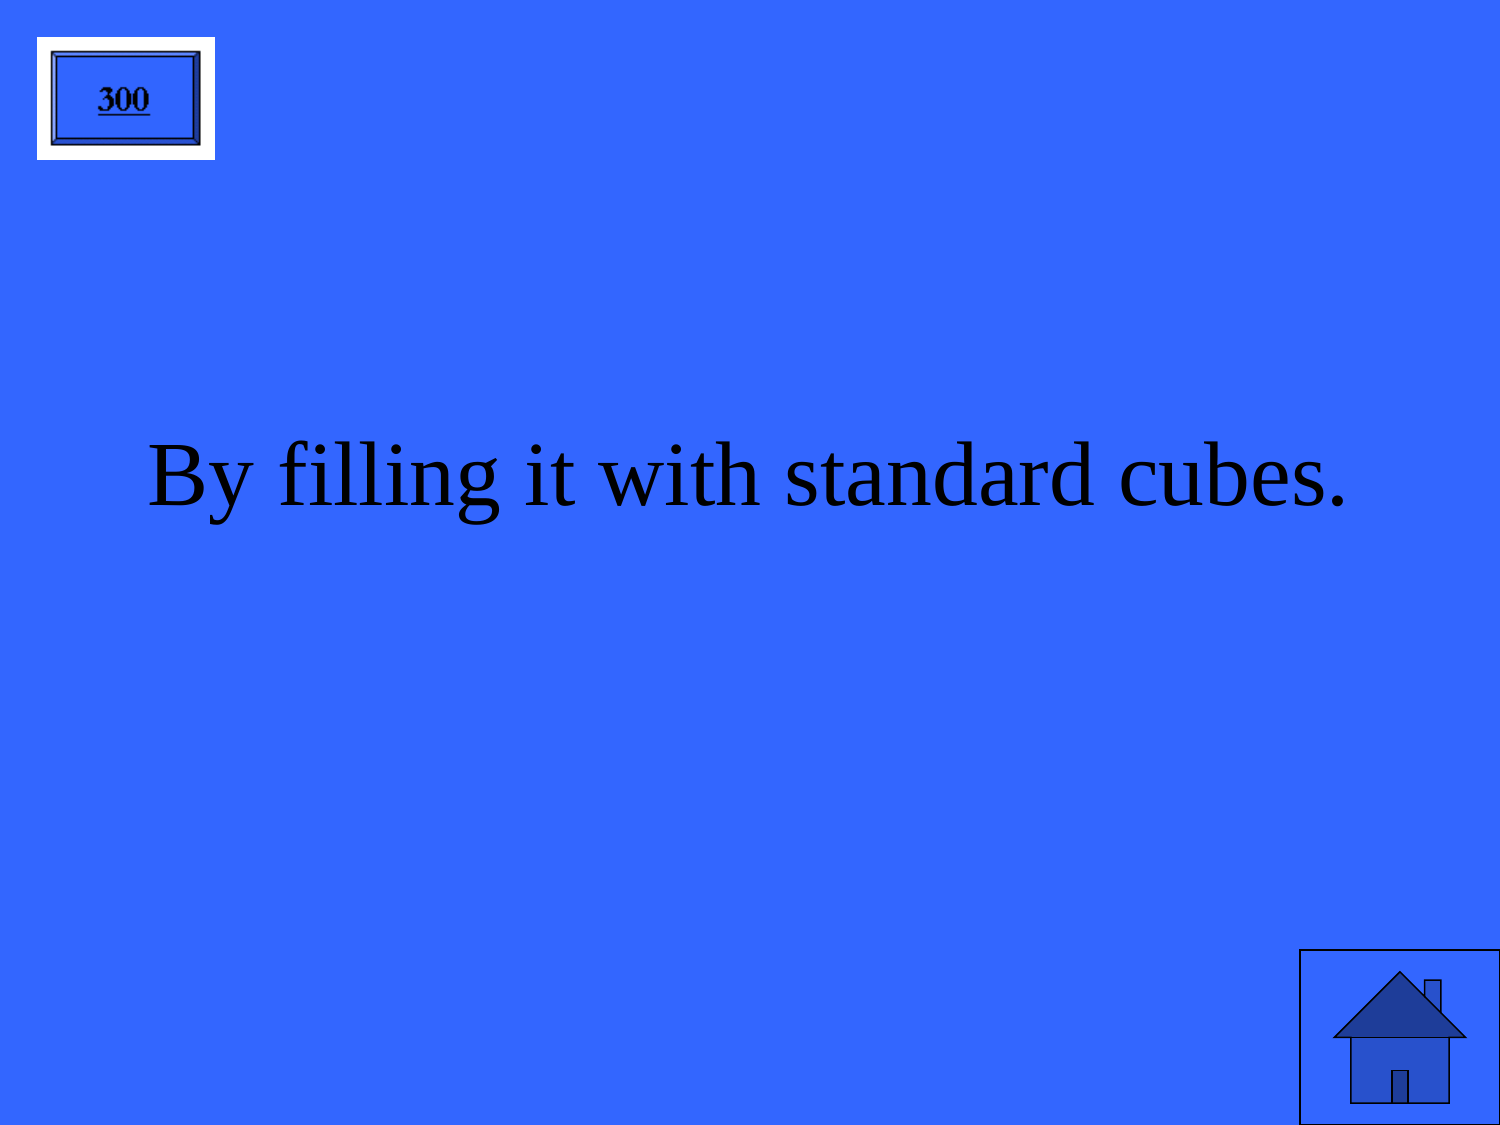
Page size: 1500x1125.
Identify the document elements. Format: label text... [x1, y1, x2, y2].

title By filling it with standard cubes. [112, 374, 1388, 563]
text_box [1299, 950, 1500, 1125]
picture [37, 37, 215, 160]
